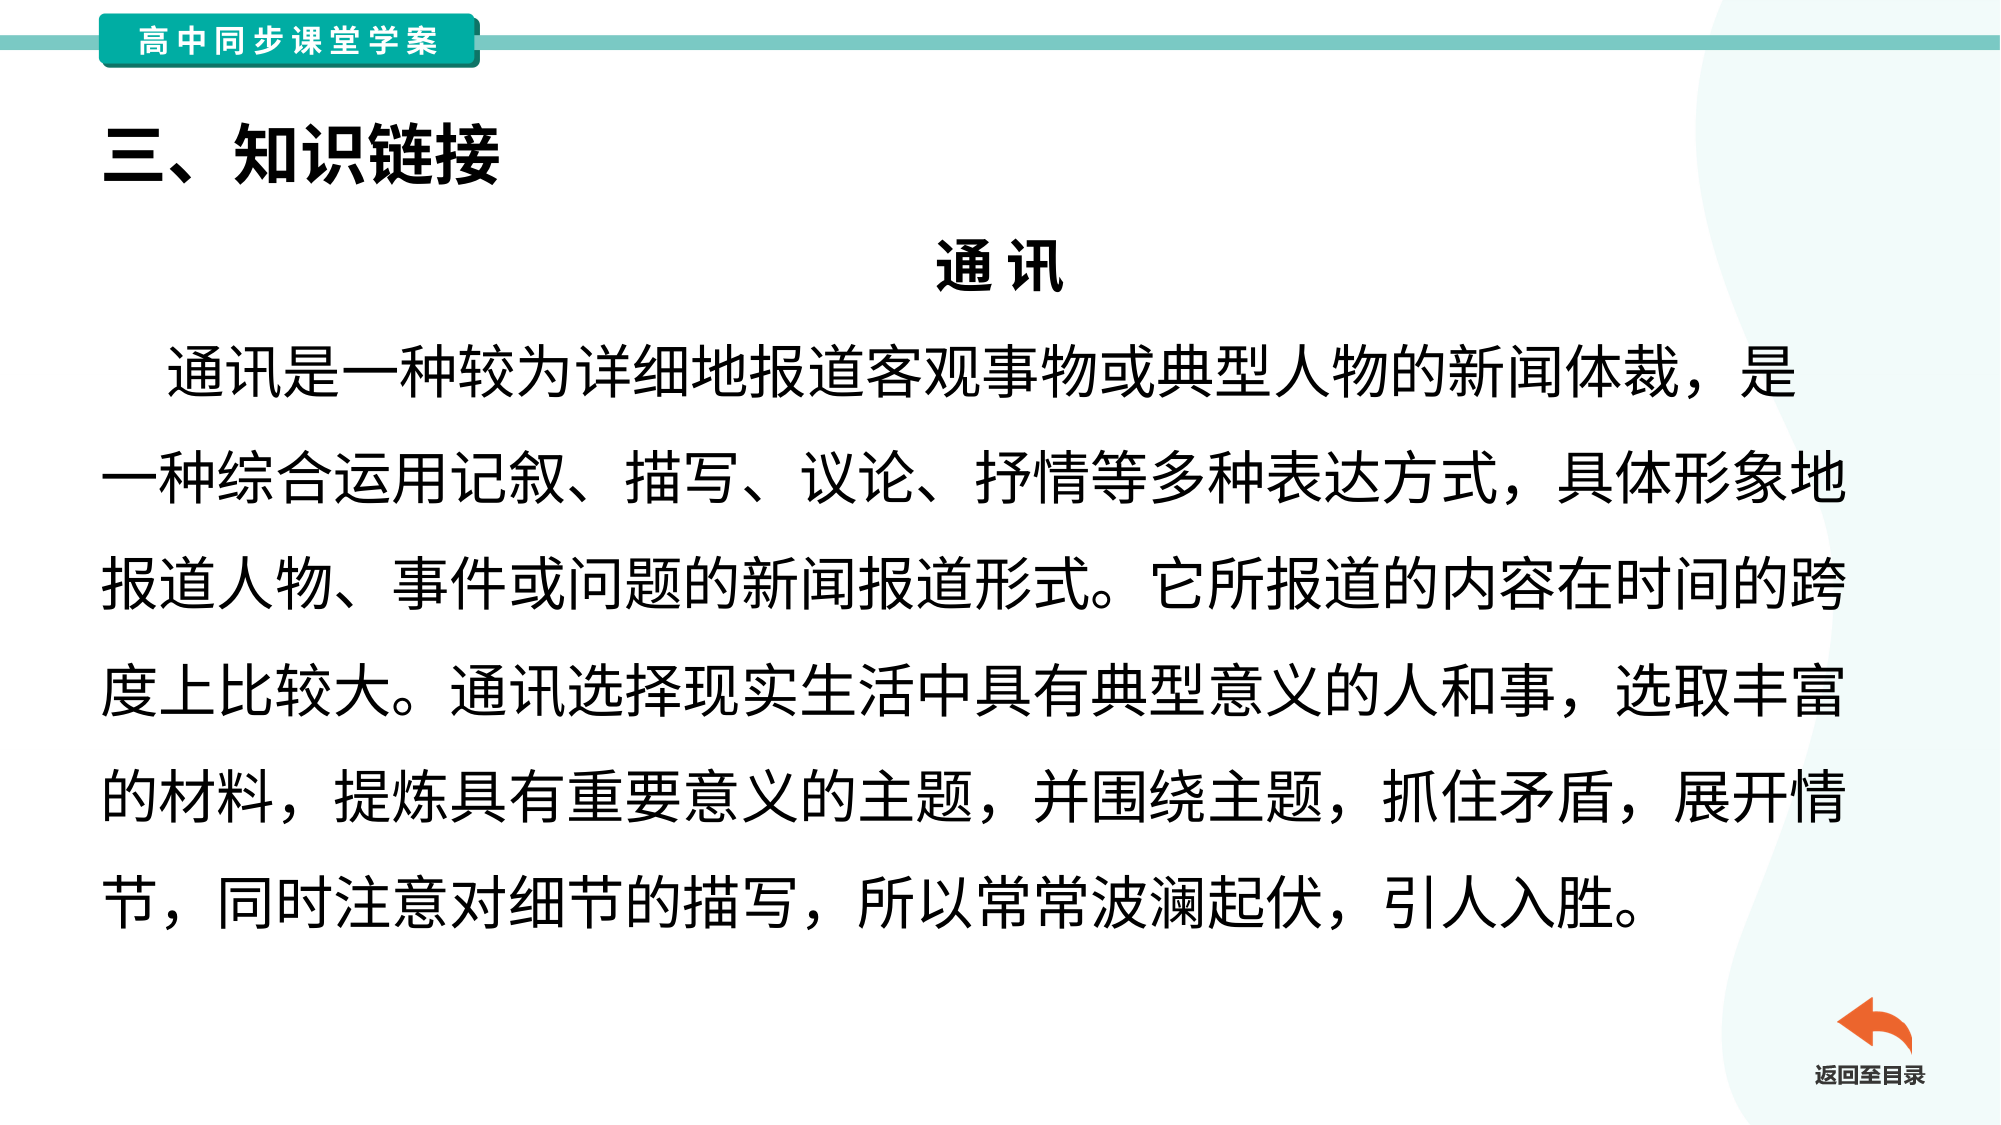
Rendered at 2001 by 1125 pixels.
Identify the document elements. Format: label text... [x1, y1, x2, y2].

text_box 三、知识链接 [100, 76, 1899, 192]
picture [0, 0, 2000, 1125]
text_box 通 讯 通讯是一种较为详细地报道客观事物或典型人物的新闻体裁，是 一种综合运用记叙、描写、议论、抒情等多种表达方式，具体形象地 报道人物、事件或问题的新闻报道形式。它所报道的内容在时间的跨 度上比较大。通讯选择现实生活中具有典型意义的人和事，选取丰富 的材料，提炼具有重要意义的主题，并围绕主题，抓住矛盾，展开情 节，同时注意对细节的描写，所以常常波澜起伏，引人入胜。 [100, 192, 1899, 937]
